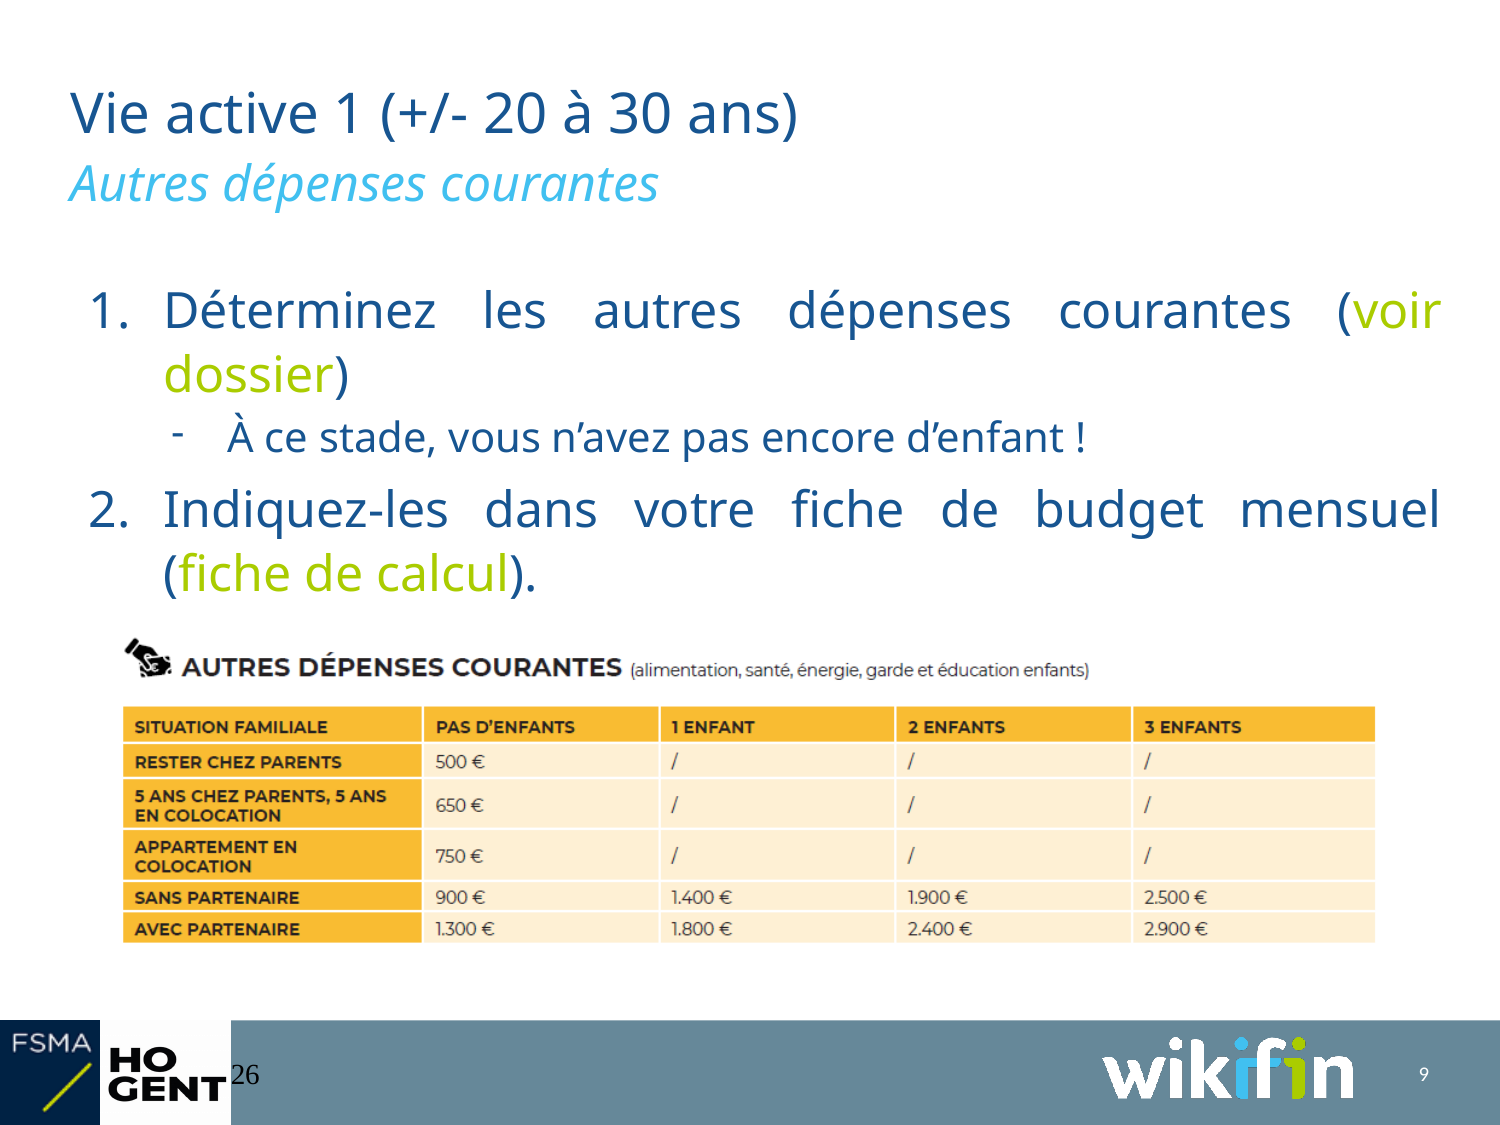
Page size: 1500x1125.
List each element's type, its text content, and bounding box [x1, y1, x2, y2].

picture [0, 1020, 231, 1125]
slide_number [231, 1020, 396, 1125]
list Déterminez les autres dépenses courantes (voir dossier) À ce stade, vous n’avez pas encore d’enfant ! Indiquez-les dans votre fiche de budget mensuel (fiche de calcul). [88, 273, 1443, 984]
picture [1102, 1037, 1353, 1099]
slide_number 9 [1355, 1020, 1430, 1125]
title Vie active 1 (+/- 20 à 30 ans) Autres dépenses courantes [70, 78, 1425, 237]
picture [109, 633, 1386, 950]
